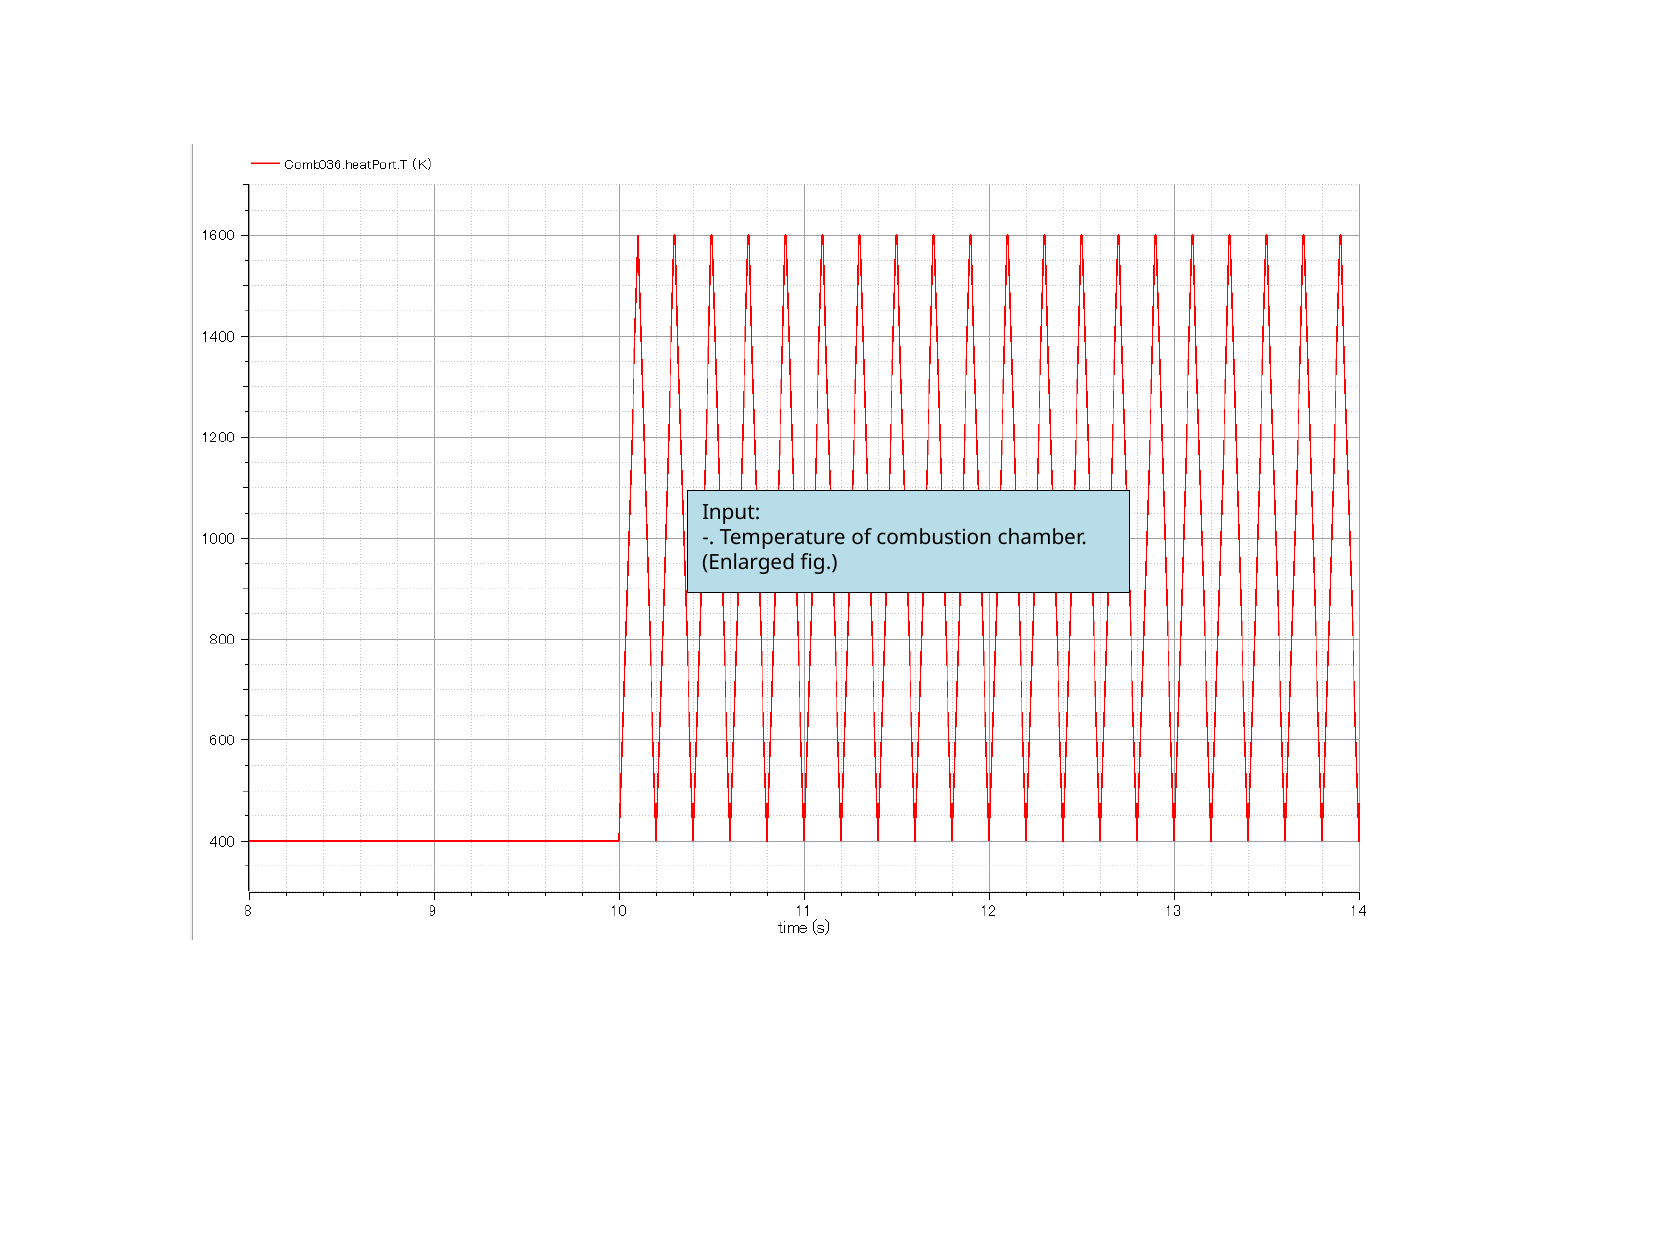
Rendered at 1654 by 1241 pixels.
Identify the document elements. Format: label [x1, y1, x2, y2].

picture [190, 144, 1373, 940]
